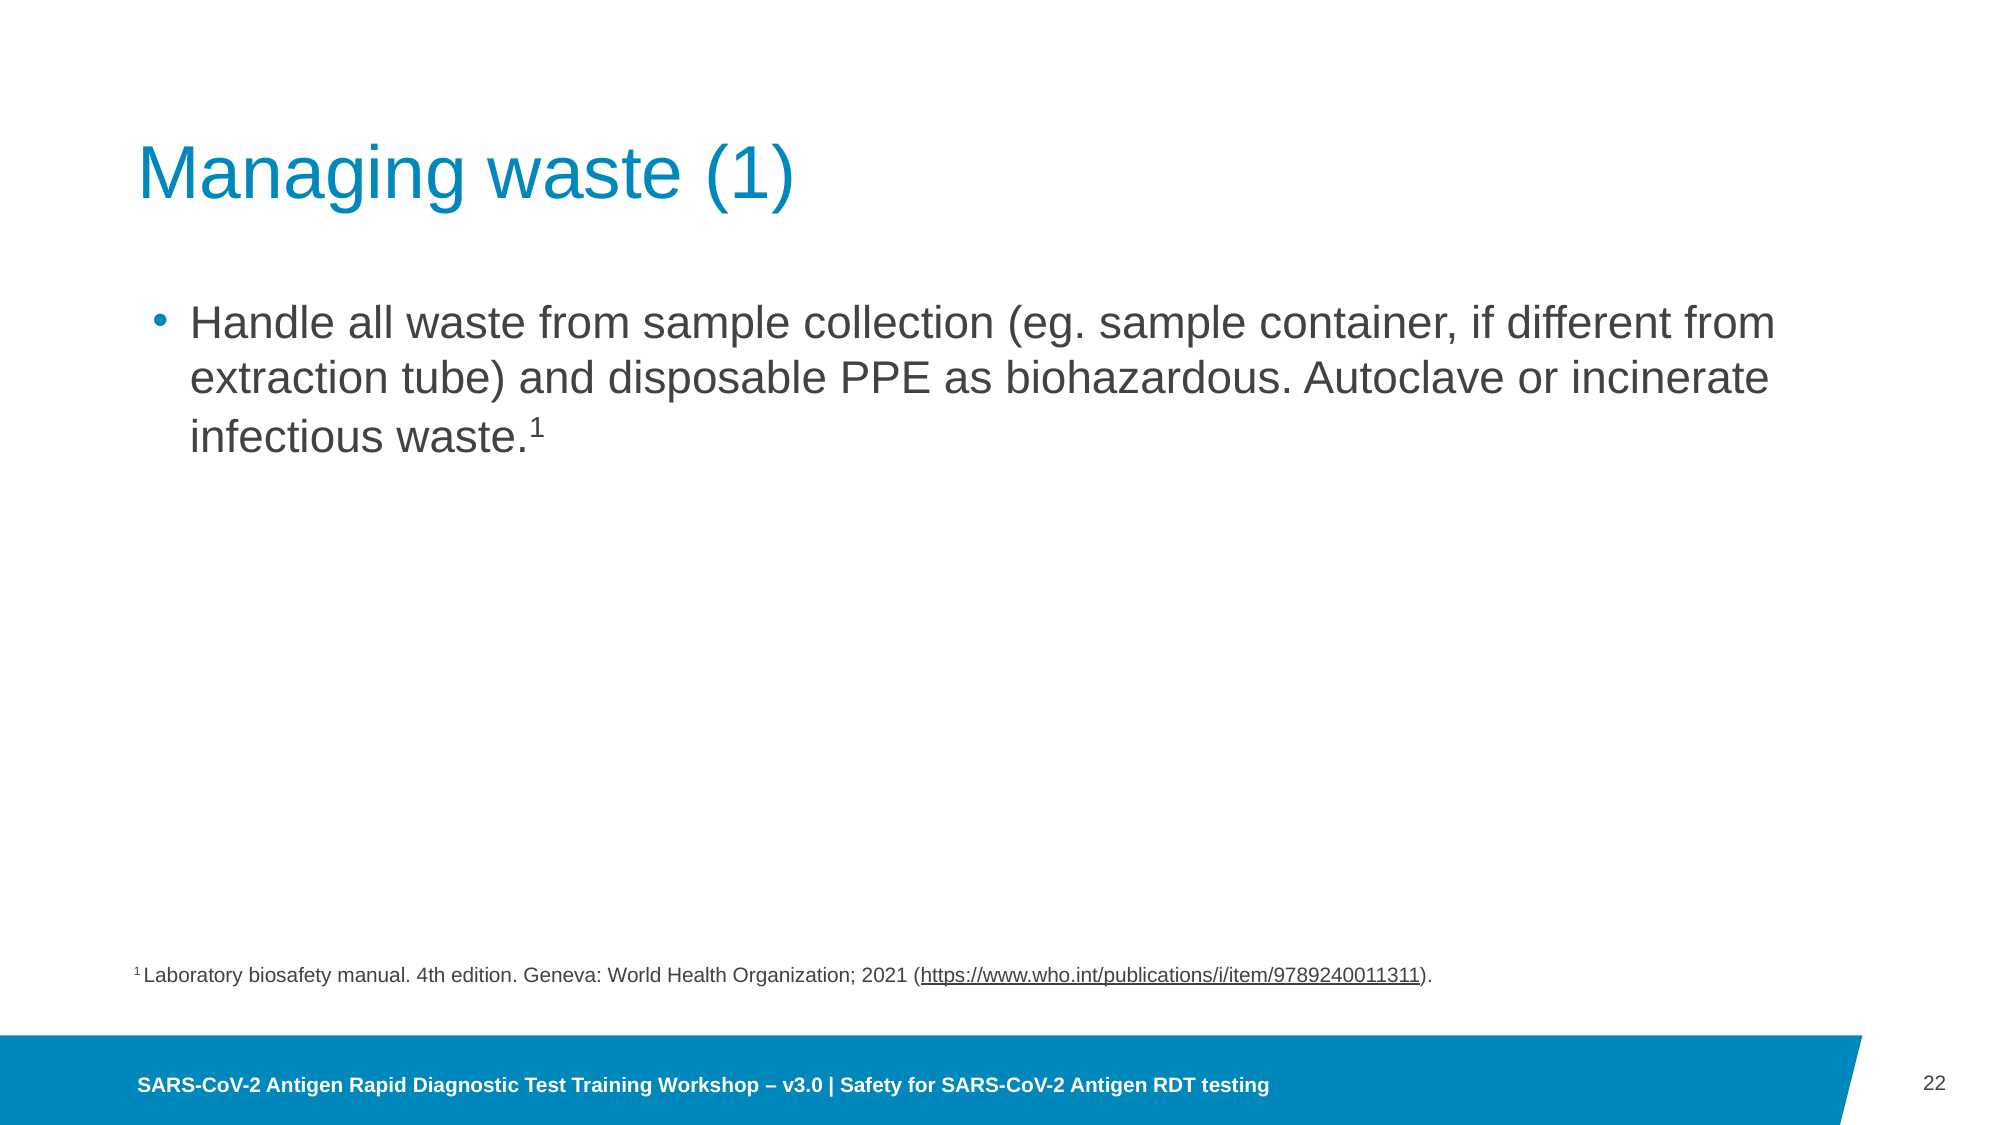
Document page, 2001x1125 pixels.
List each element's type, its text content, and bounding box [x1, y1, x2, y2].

list Handle all waste from sample collection (eg. sample container, if different from extraction tube) and disposable PPE as biohazardous. Autoclave or incinerate infectious waste.1 [137, 284, 1863, 860]
title Managing waste (1) [137, 59, 1863, 215]
footer SARS-CoV-2 Antigen Rapid Diagnostic Test Training Workshop – v3.0 | Safety for SARS-CoV-2 Antigen RDT testing [137, 1042, 1338, 1125]
text_box 1 Laboratory biosafety manual. 4th edition. Geneva: World Health Organization; 2021 (https://www.who.int/publications/i/item/9789240011311). [118, 953, 1905, 994]
slide_number 22 [1862, 1035, 1947, 1125]
